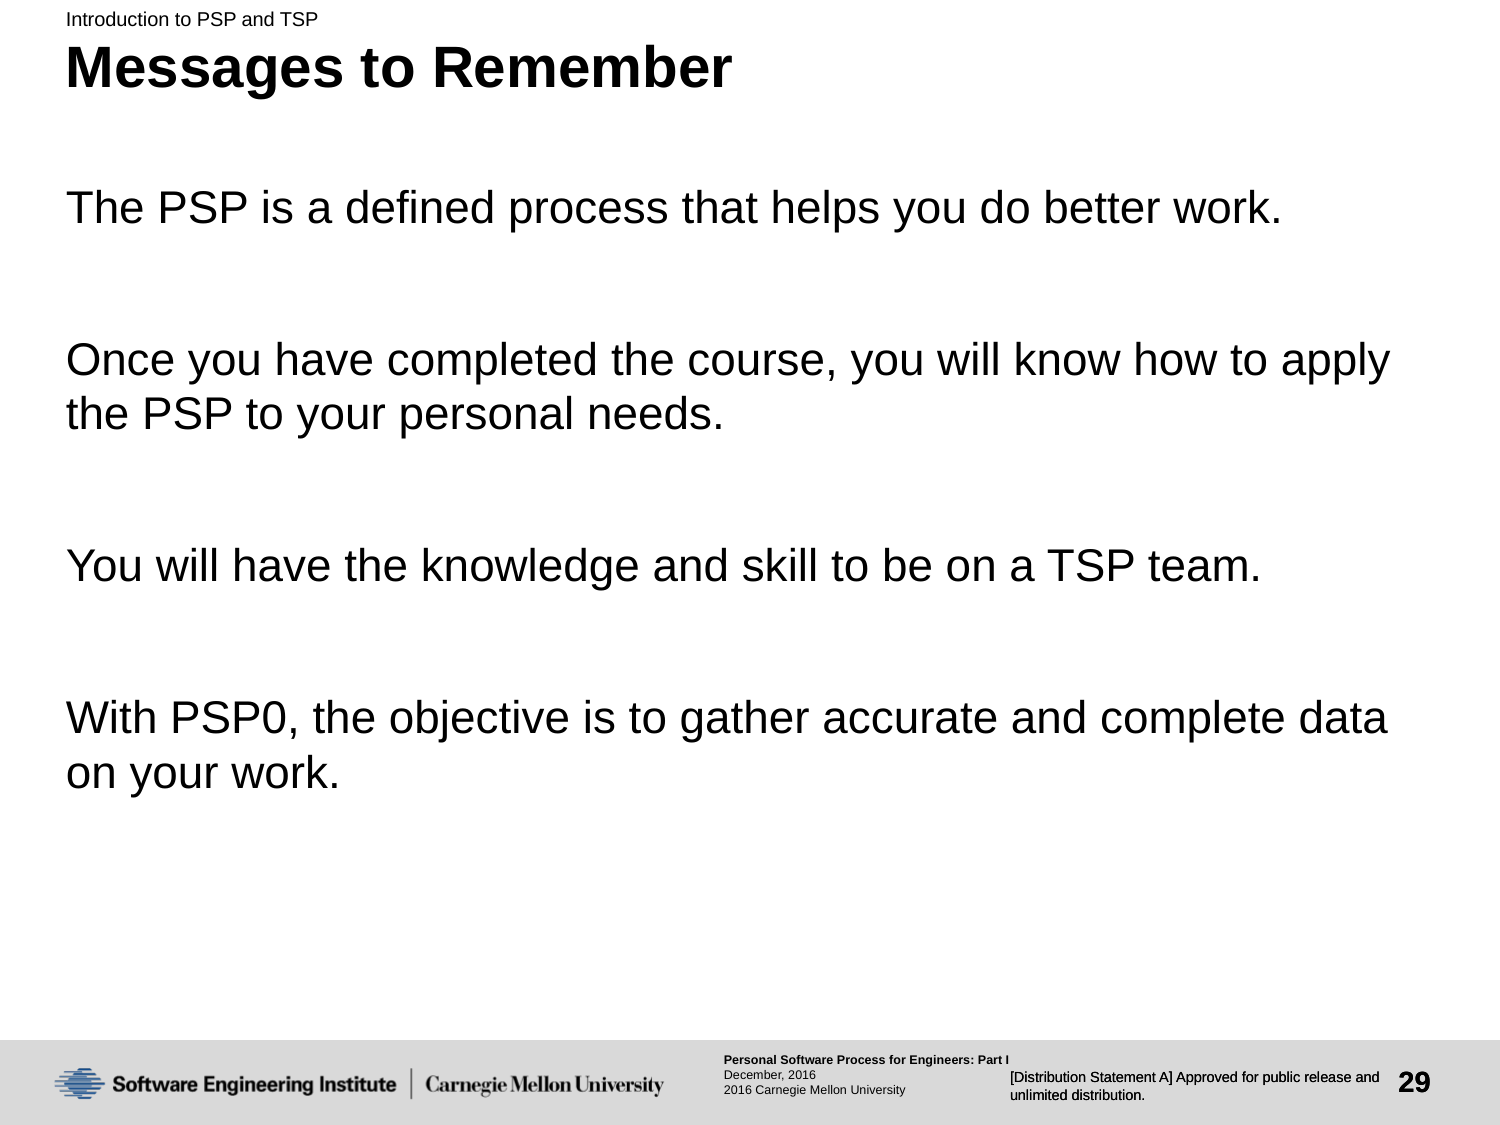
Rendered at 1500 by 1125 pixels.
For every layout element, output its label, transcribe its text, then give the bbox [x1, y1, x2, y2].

list The PSP is a defined process that helps you do better work. Once you have completed the course, you will know how to apply the PSP to your personal needs. You will have the knowledge and skill to be on a TSP team. With PSP0, the objective is to gather accurate and complete data on your work. [65, 177, 1431, 1000]
picture [46, 1061, 673, 1104]
title Messages to Remember [65, 37, 1313, 148]
list Introduction to PSP and TSP [65, 6, 738, 31]
